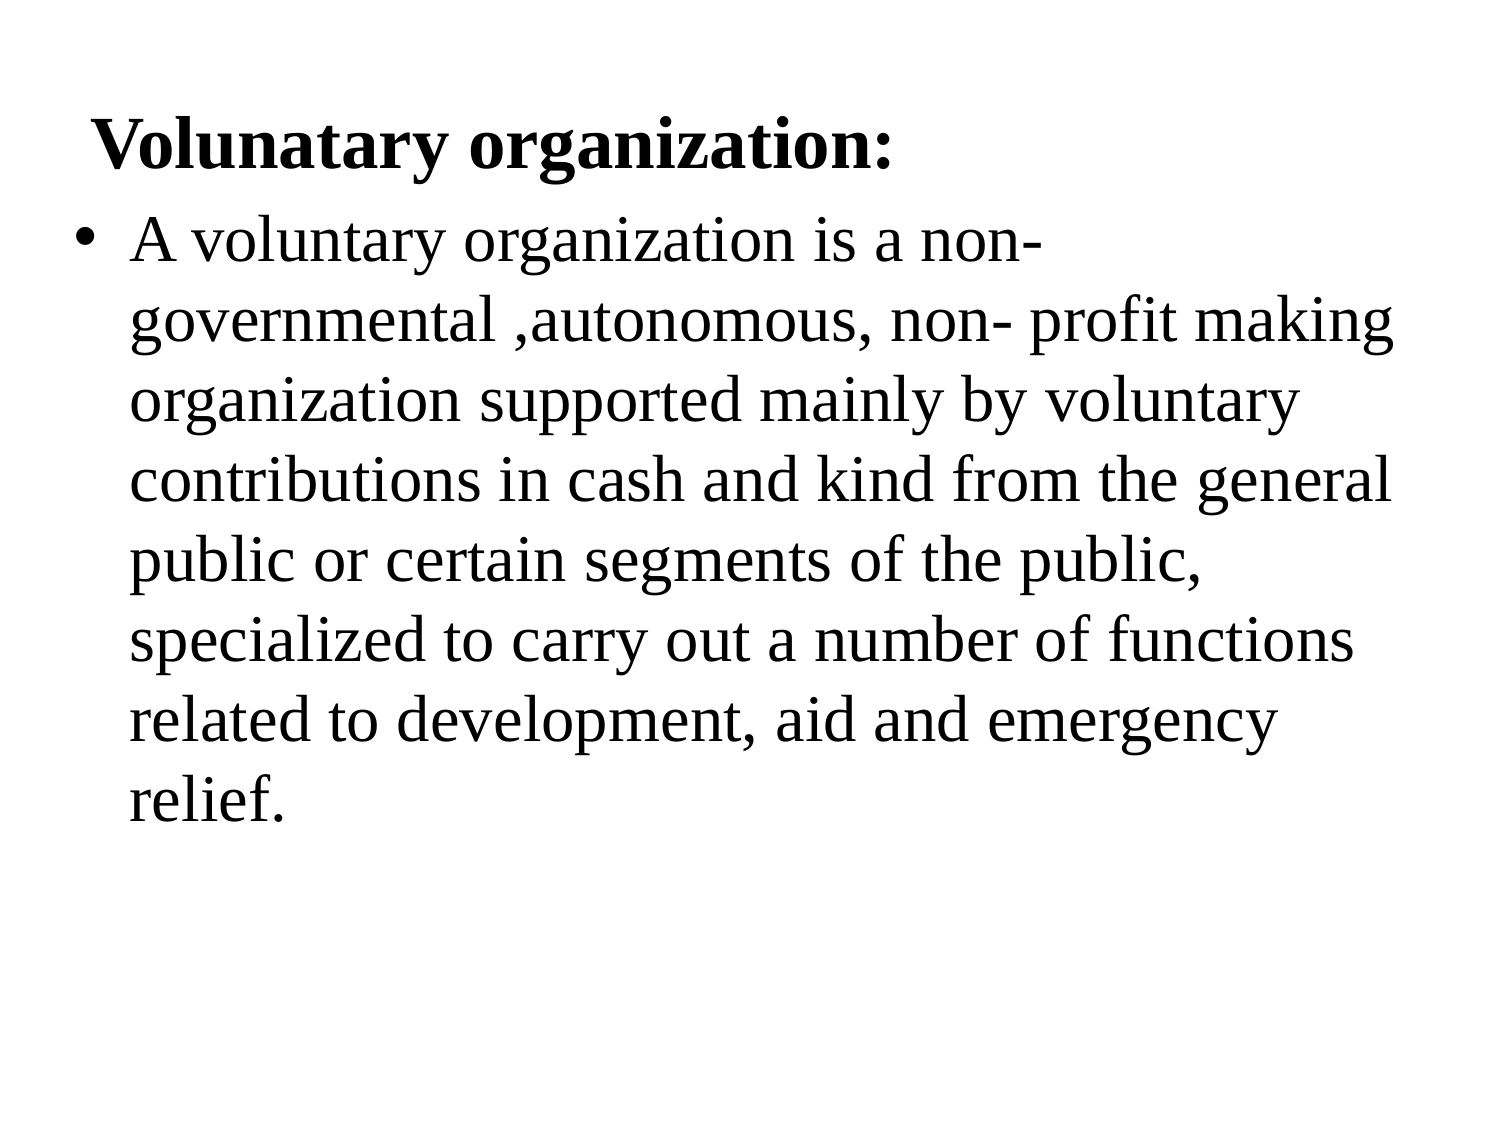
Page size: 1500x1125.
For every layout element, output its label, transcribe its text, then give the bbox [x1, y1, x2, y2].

list A voluntary organization is a non-governmental ,autonomous, non- profit making organization supported mainly by voluntary contributions in cash and kind from the general public or certain segments of the public, specialized to carry out a number of functions related to development, aid and emergency relief. [58, 187, 1425, 1005]
title Volunatary organization: [75, 45, 1425, 187]
